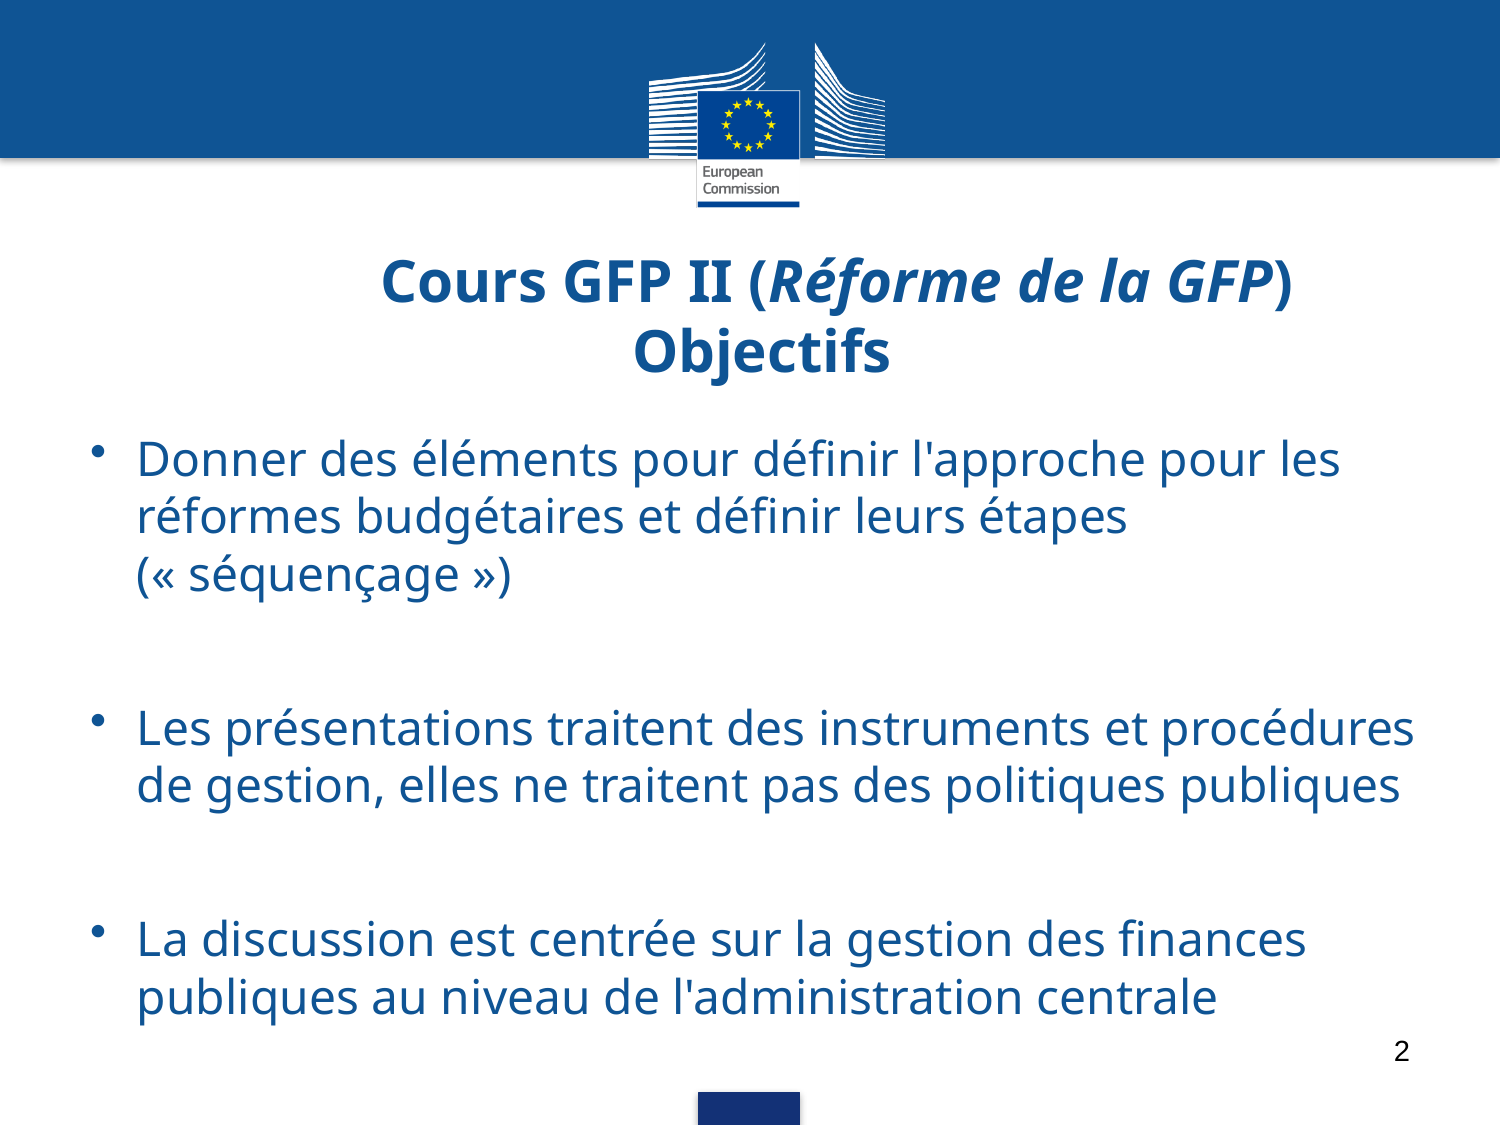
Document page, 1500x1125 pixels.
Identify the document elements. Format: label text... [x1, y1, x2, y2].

list Donner des éléments pour définir l'approche pour les réformes budgétaires et définir leurs étapes (« séquençage ») Les présentations traitent des instruments et procédures de gestion, elles ne traitent pas des politiques publiques La discussion est centrée sur la gestion des finances publiques au niveau de l'administration centrale [0, 420, 1466, 1125]
title Cours GFP II (Réforme de la GFP) Objectifs [0, 219, 1483, 408]
slide_number 2 [1074, 1024, 1426, 1103]
picture [649, 42, 885, 208]
